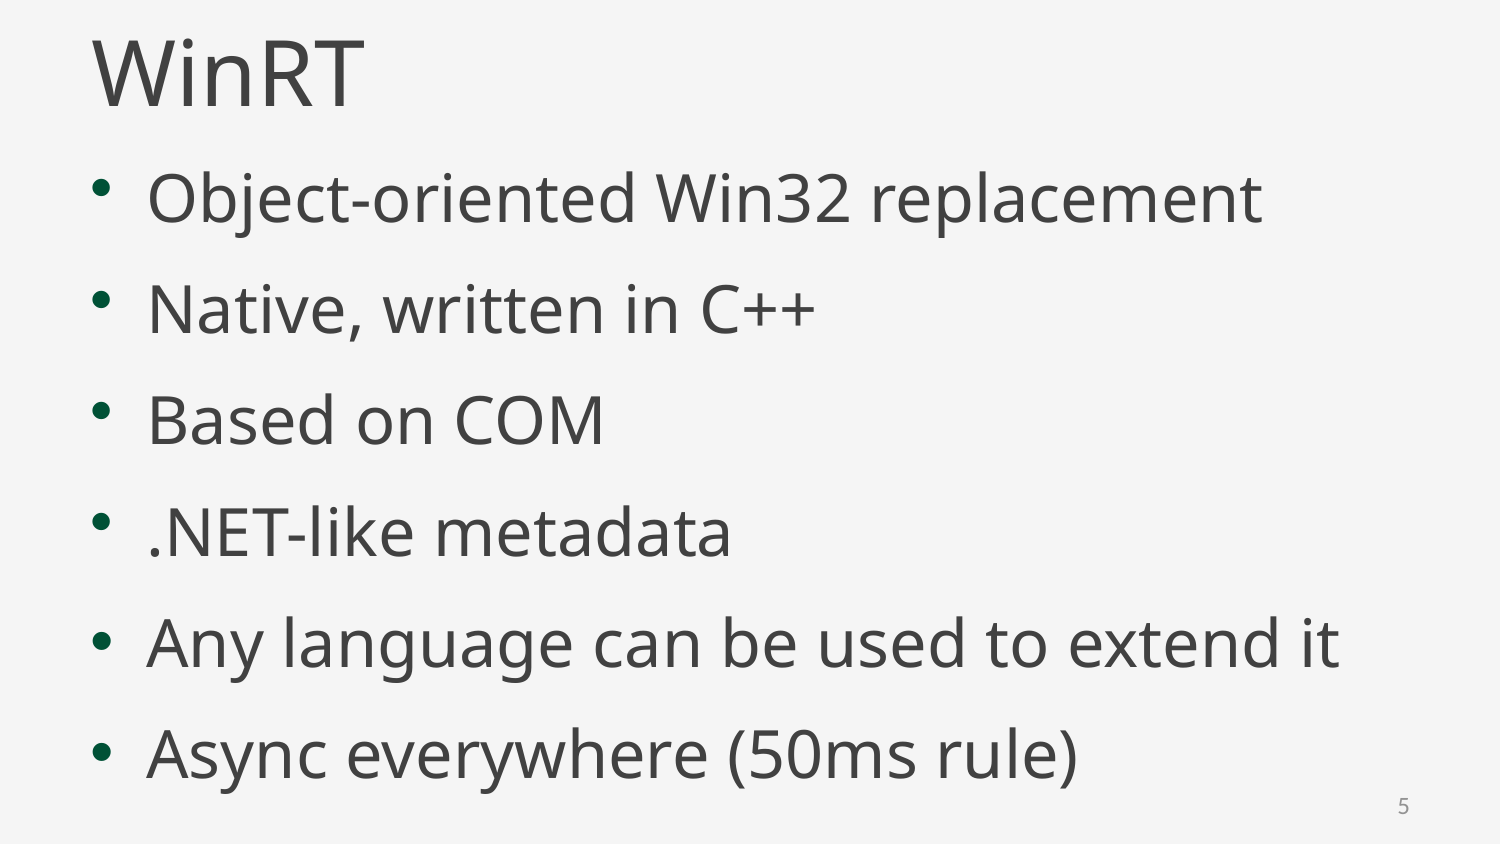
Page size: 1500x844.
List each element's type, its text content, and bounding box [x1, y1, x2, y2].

list Object-oriented Win32 replacement Native, written in C++ Based on COM .NET-like metadata Any language can be used to extend it Async everywhere (50ms rule) [75, 148, 1425, 799]
title WinRT [76, 0, 1424, 141]
slide_number 5 [1316, 782, 1425, 827]
